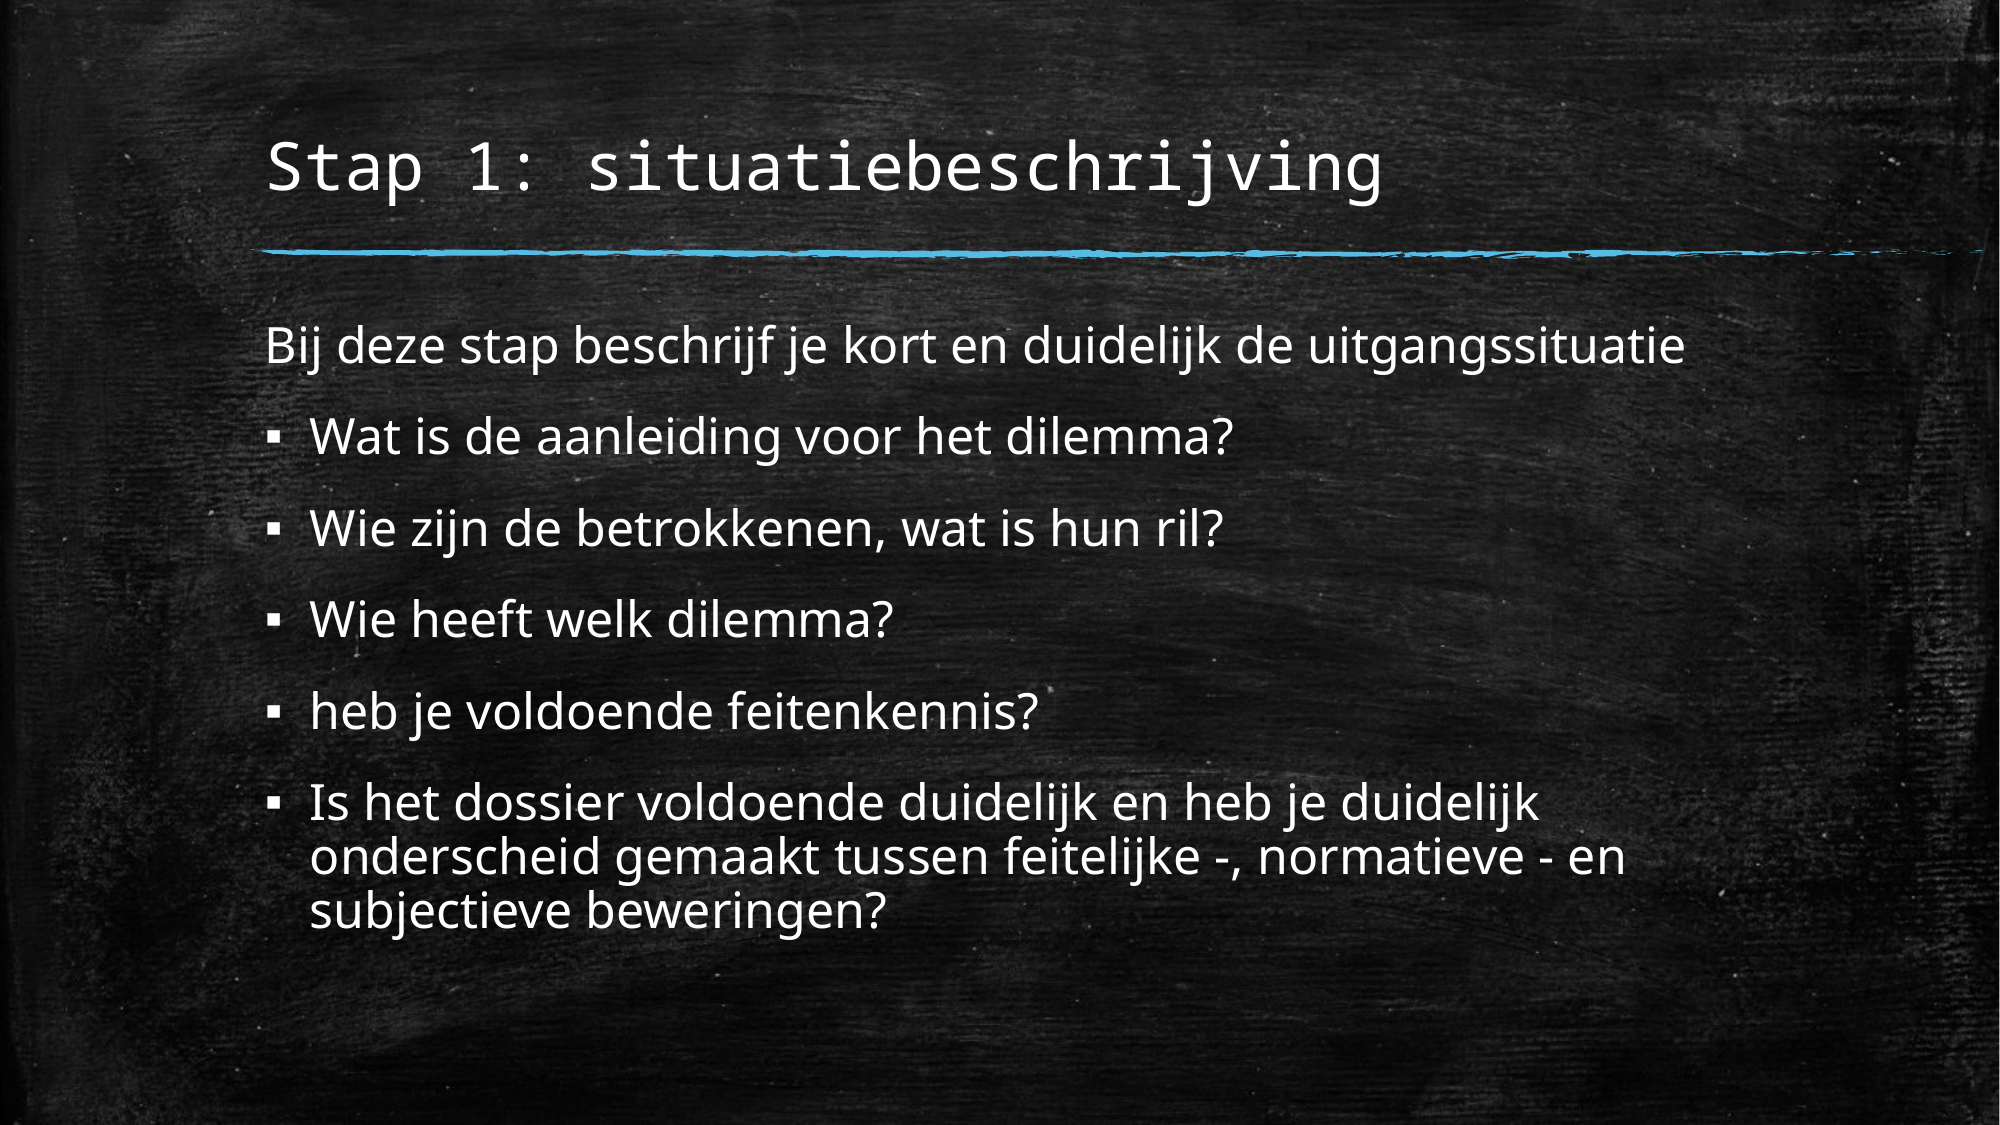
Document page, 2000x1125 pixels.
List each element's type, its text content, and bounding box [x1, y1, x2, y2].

title Stap 1: situatiebeschrijving [249, 45, 1750, 213]
list Bij deze stap beschrijf je kort en duidelijk de uitgangssituatie Wat is de aanleiding voor het dilemma? Wie zijn de betrokkenen, wat is hun ril? Wie heeft welk dilemma? heb je voldoende feitenkennis? Is het dossier voldoende duidelijk en heb je duidelijk onderscheid gemaakt tussen feitelijke -, normatieve - en subjectieve beweringen? [249, 312, 1750, 1013]
